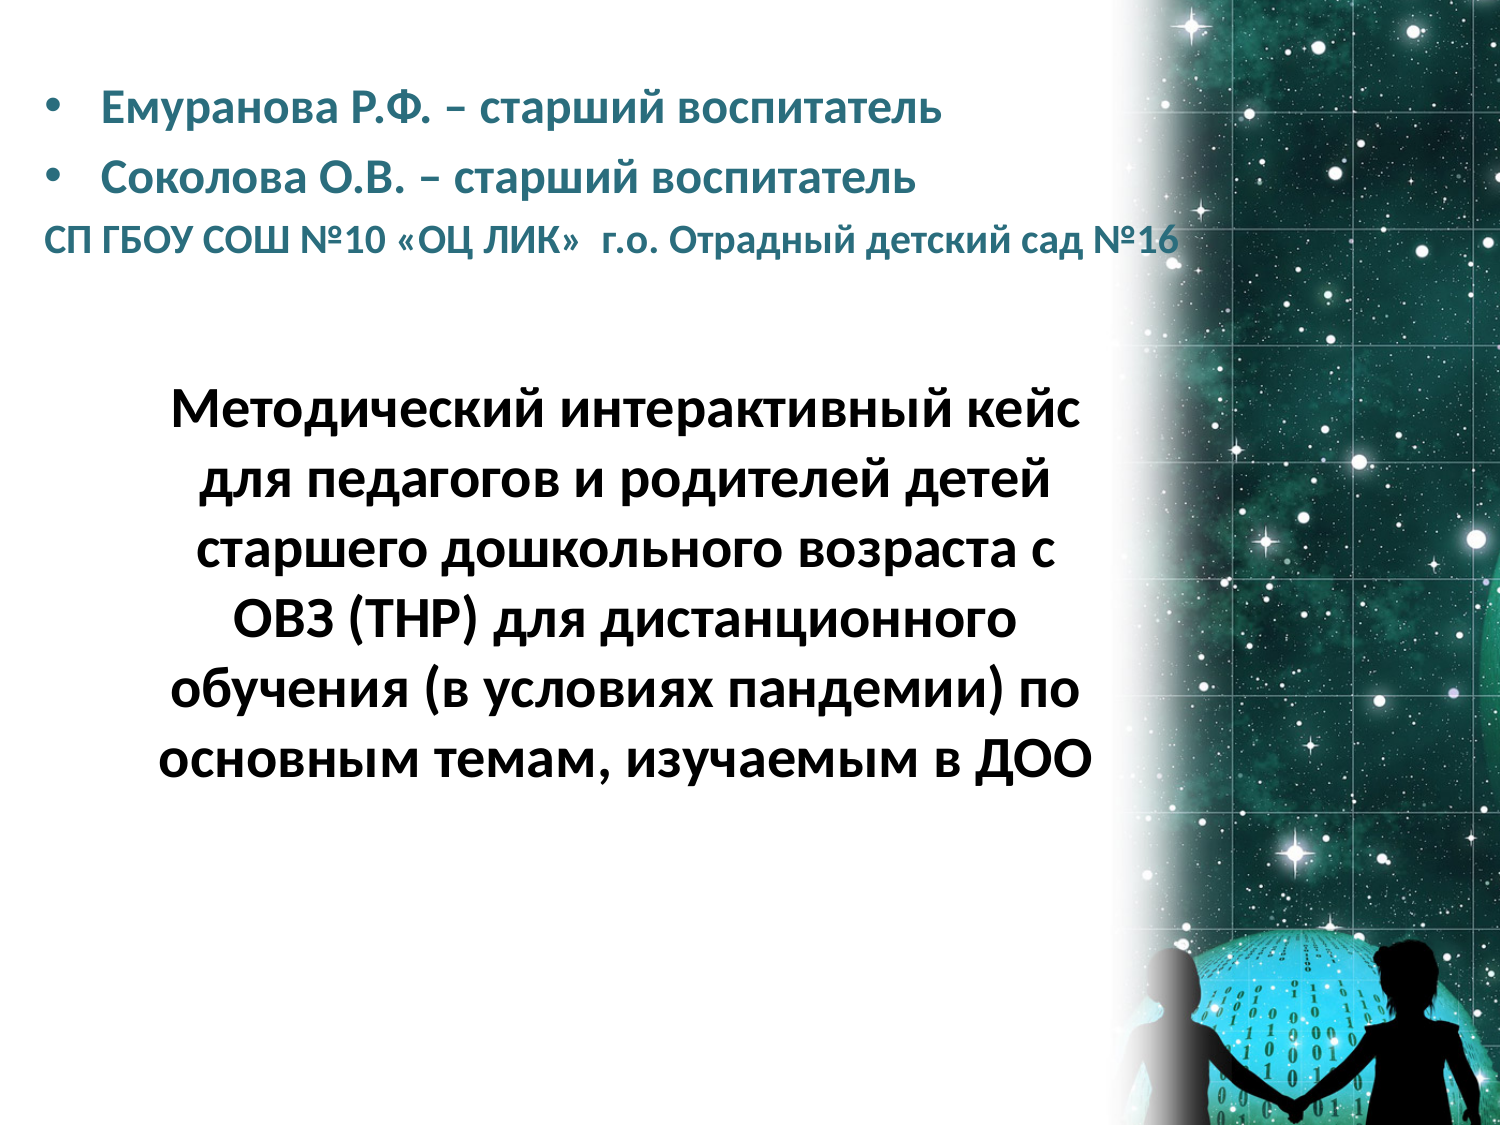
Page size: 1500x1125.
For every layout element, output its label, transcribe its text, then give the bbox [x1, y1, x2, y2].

picture [0, 0, 1500, 1125]
list Емуранова Р.Ф. – старший воспитатель Соколова О.В. – старший воспитатель СП ГБОУ СОШ №10 «ОЦ ЛИК» г.о. Отрадный детский сад №16 [29, 66, 1282, 362]
text_box Методический интерактивный кейс для педагогов и родителей детей старшего дошкольного возраста с ОВЗ (ТНР) для дистанционного обучения (в условиях пандемии) по основным темам, изучаемым в ДОО [135, 361, 1117, 797]
